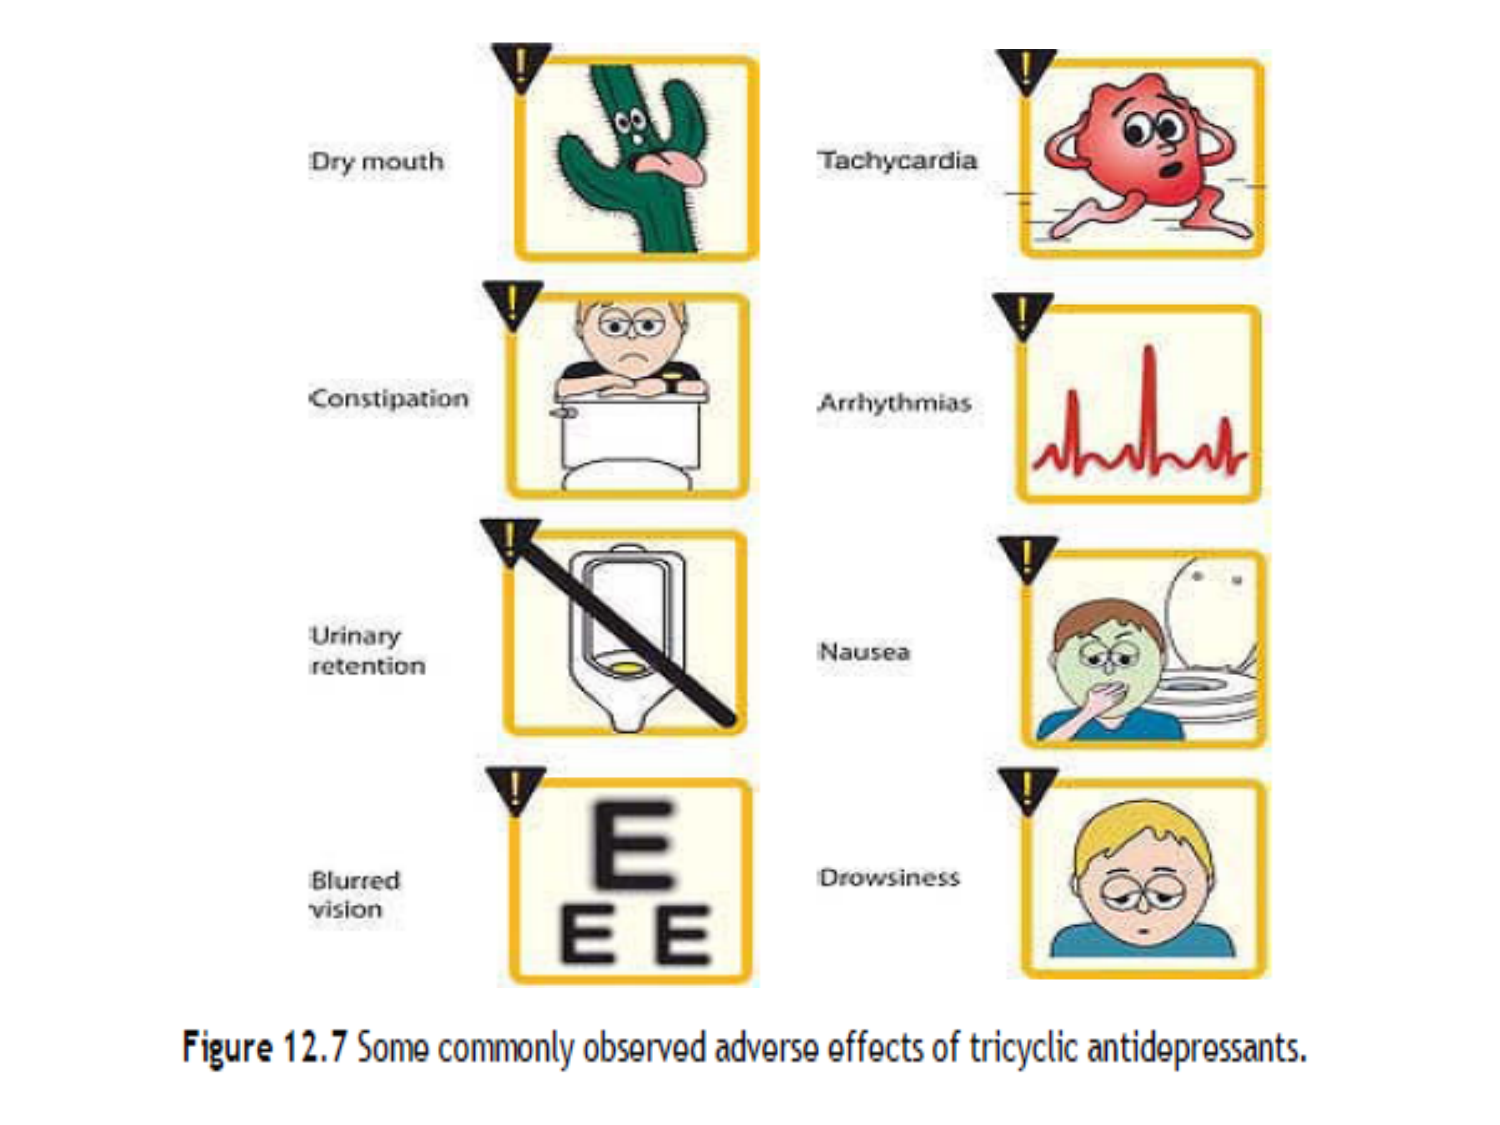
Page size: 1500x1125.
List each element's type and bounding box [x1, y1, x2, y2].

picture [174, 1012, 1313, 1088]
list [287, 37, 763, 988]
picture [799, 49, 1276, 988]
